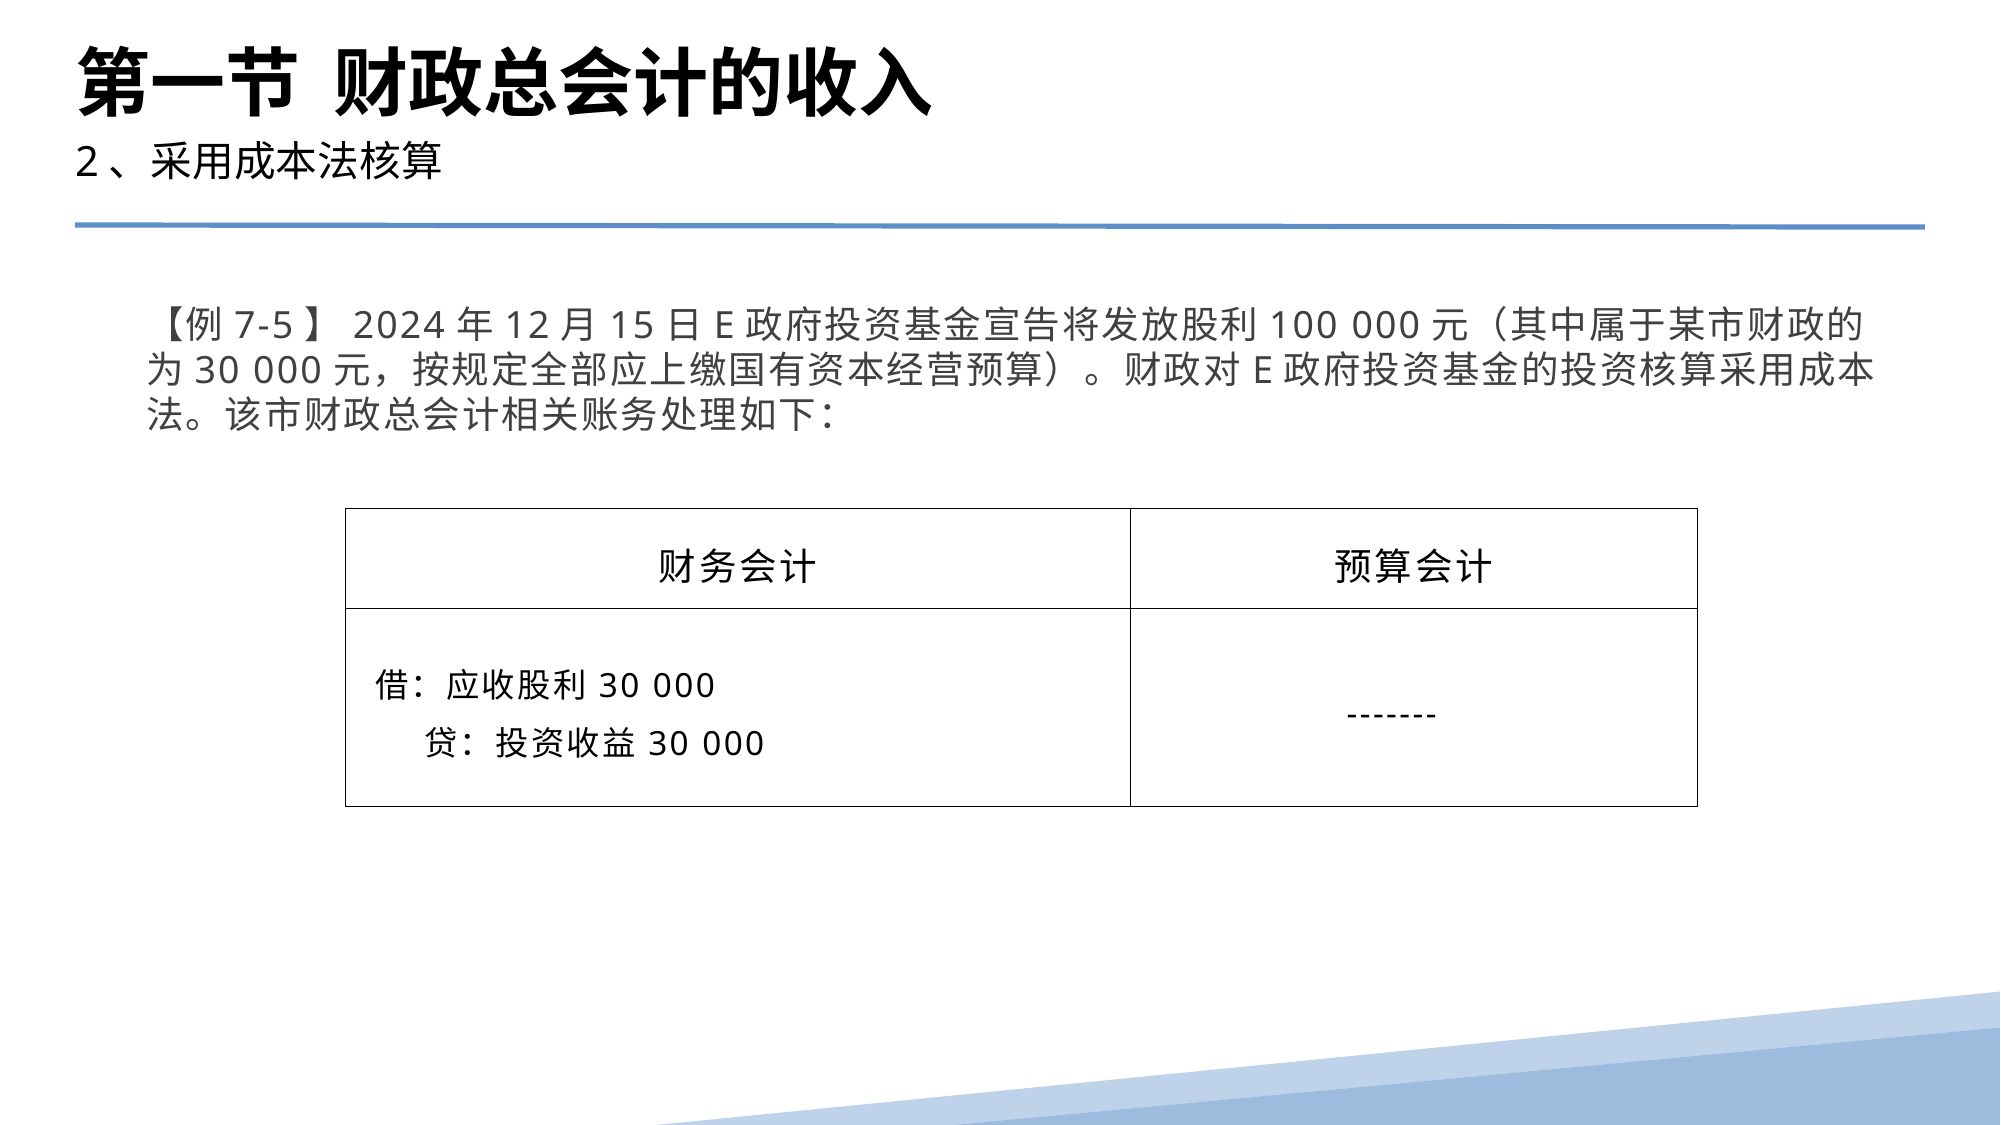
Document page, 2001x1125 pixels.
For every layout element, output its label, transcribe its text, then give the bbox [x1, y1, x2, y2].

table_cell ------- [1131, 609, 1697, 806]
table_cell 借：应收股利30 000 贷：投资收益30 000 [346, 609, 1130, 806]
table_header 财务会计 [346, 509, 1130, 608]
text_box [656, 991, 2000, 1125]
text_box 2、采用成本法核算 [75, 124, 1925, 200]
text_box 第一节 财政总会计的收入 [75, 24, 1925, 124]
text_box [74, 224, 1925, 228]
table_header 预算会计 [1131, 509, 1697, 608]
text_box 【例7-5】2024年12月15日E政府投资基金宣告将发放股利100 000元（其中属于某市财政的为30 000元，按规定全部应上缴国有资本经营预算）。财政对E政府投资基金的投资核算采用成本法。该市财政总会计相关账务处理如下： [135, 240, 1915, 507]
